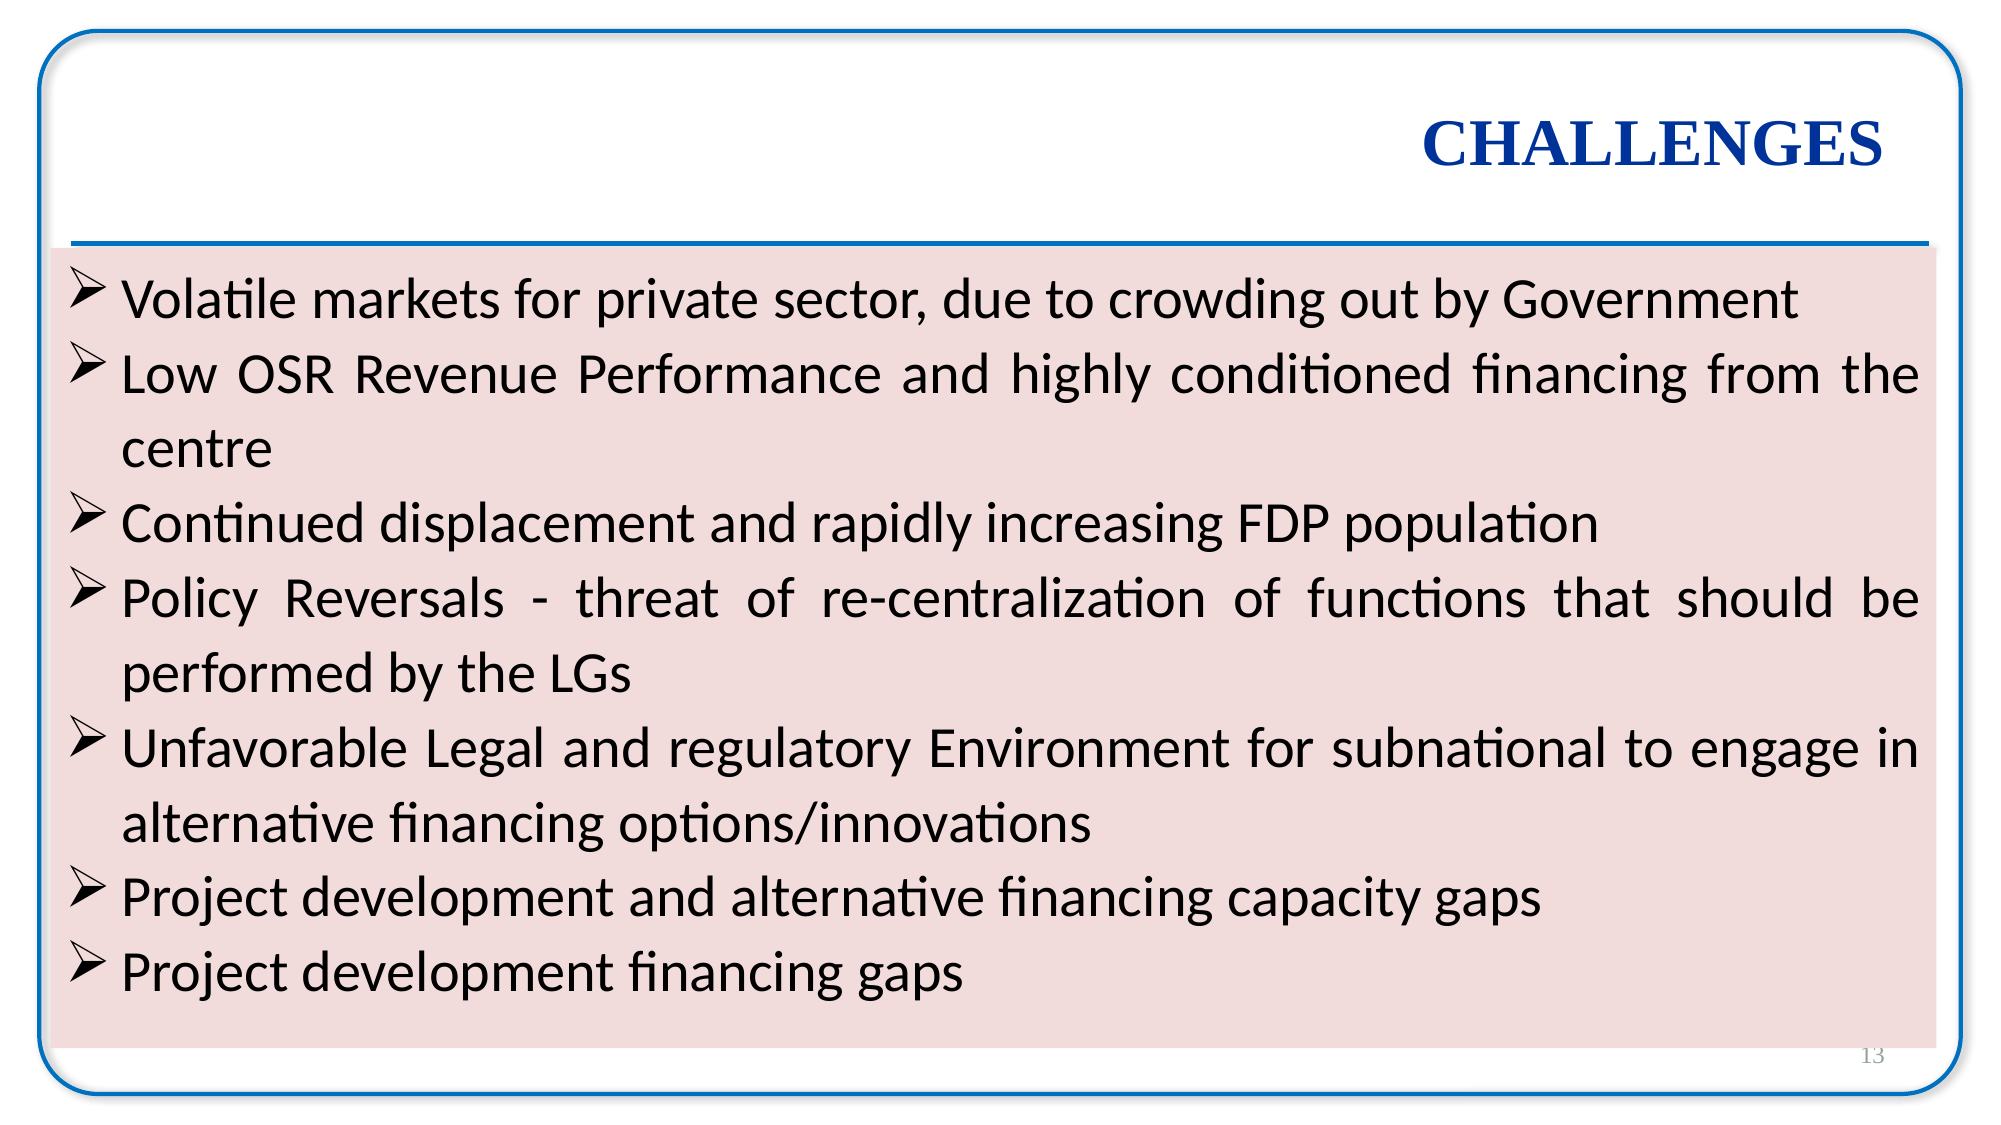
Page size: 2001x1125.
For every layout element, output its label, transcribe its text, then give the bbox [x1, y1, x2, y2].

title Challenges [99, 45, 1900, 233]
text_box Volatile markets for private sector, due to crowding out by Government Low OSR Revenue Performance and highly conditioned financing from the centre Continued displacement and rapidly increasing FDP population Policy Reversals - threat of re-centralization of functions that should be performed by the LGs Unfavorable Legal and regulatory Environment for subnational to engage in alternative financing options/innovations Project development and alternative financing capacity gaps Project development financing gaps [50, 247, 1937, 1049]
slide_number 13 [1433, 1049, 1900, 1084]
